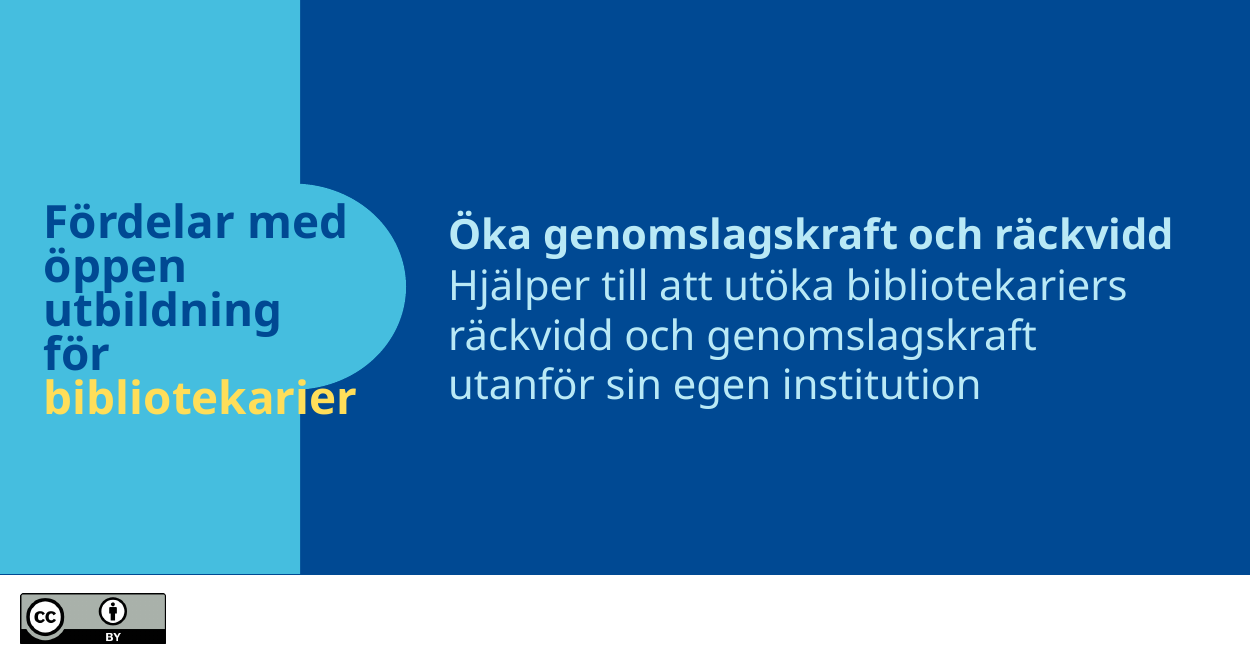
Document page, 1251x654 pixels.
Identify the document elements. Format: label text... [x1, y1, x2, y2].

picture [20, 592, 166, 645]
text_box Fördelar med öppen utbildning för bibliotekarier [31, 191, 373, 436]
text_box [0, 582, 1250, 654]
text_box [0, 0, 301, 574]
text_box [252, 183, 336, 191]
text_box [373, 213, 407, 360]
text_box Öka genomslagskraft och räckvidd Hjälper till att utöka bibliotekariers räckvidd och genomslagskraft utanför sin egen institution [435, 196, 1198, 421]
